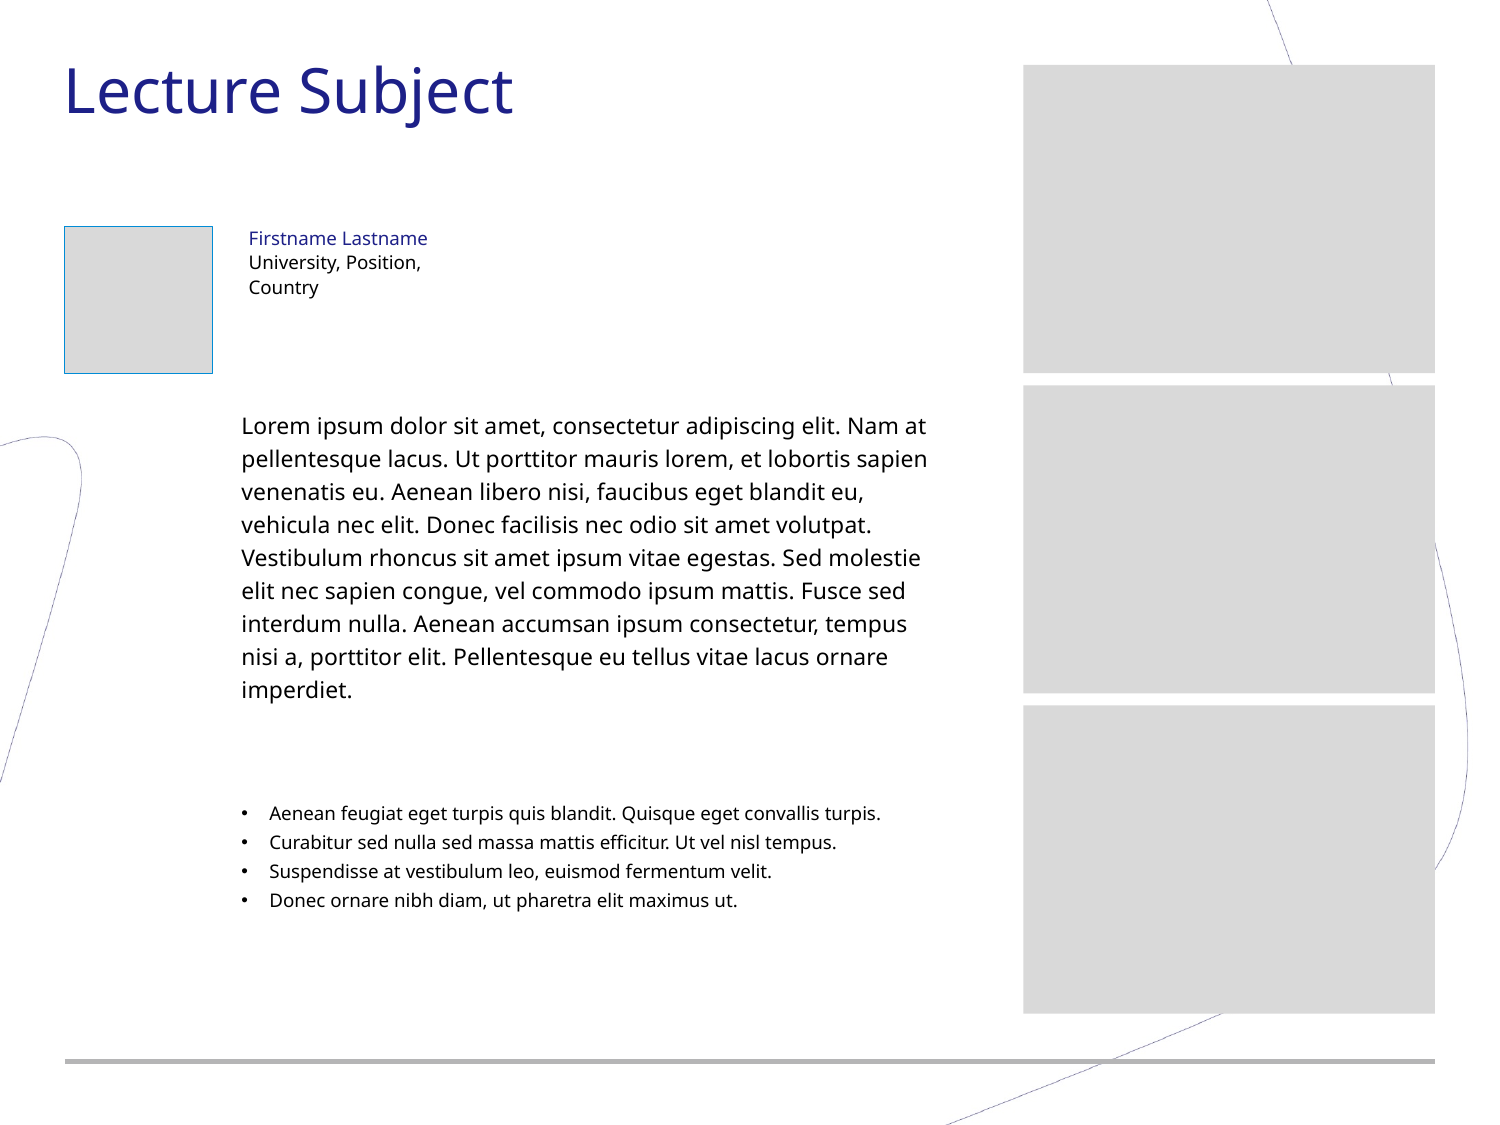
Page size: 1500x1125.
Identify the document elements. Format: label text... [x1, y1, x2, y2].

text_box Aenean feugiat eget turpis quis blandit. Quisque eget convallis turpis. Curabitur sed nulla sed massa mattis efficitur. Ut vel nisl tempus. Suspendisse at vestibulum leo, euismod fermentum velit. Donec ornare nibh diam, ut pharetra elit maximus ut. [226, 787, 959, 920]
text_box [63, 224, 215, 376]
text_box Lorem ipsum dolor sit amet, consectetur adipiscing elit. Nam at pellentesque lacus. Ut porttitor mauris lorem, et lobortis sapien venenatis eu. Aenean libero nisi, faucibus eget blandit eu, vehicula nec elit. Donec facilisis nec odio sit amet volutpat. Vestibulum rhoncus sit amet ipsum vitae egestas. Sed molestie elit nec sapien congue, vel commodo ipsum mattis. Fusce sed interdum nulla. Aenean accumsan ipsum consectetur, tempus nisi a, porttitor elit. Pellentesque eu tellus vitae lacus ornare imperdiet. [226, 398, 959, 711]
text_box [1021, 703, 1437, 1016]
picture [0, 0, 1500, 1125]
text_box [1021, 63, 1437, 375]
title Lecture Subject [48, 42, 1399, 135]
text_box [1021, 383, 1437, 696]
text_box Firstname Lastname University, Position, Country [234, 216, 443, 306]
